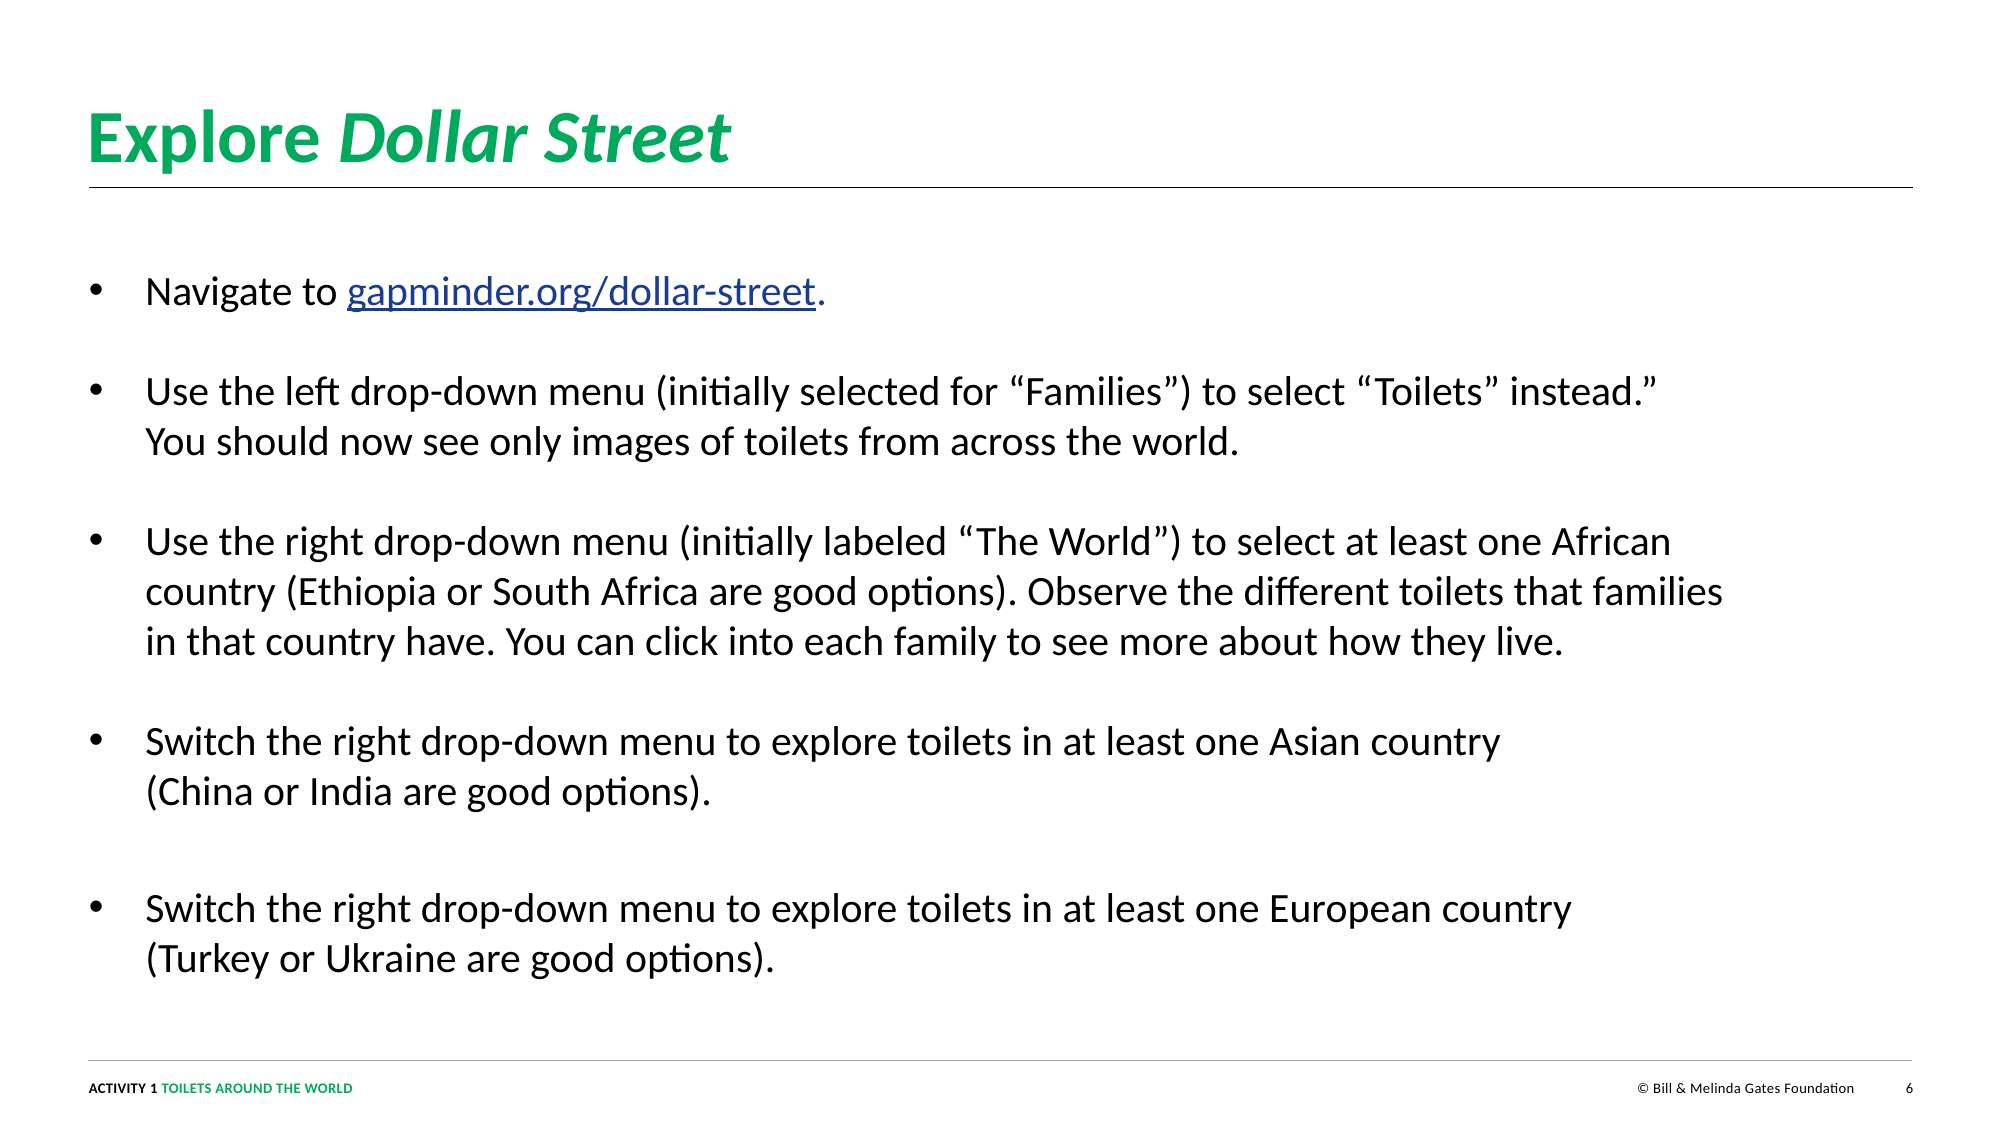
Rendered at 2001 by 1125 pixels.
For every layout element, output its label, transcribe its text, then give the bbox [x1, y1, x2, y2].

footer ACTIVITY 1 TOILETS AROUND THE WORLD [89, 1079, 765, 1097]
slide_number 6 [1871, 1078, 1913, 1097]
list Navigate to gapminder.org/dollar-street. Use the left drop-down menu (initially selected for “Families”) to select “Toilets” instead.” You should now see only images of toilets from across the world. Use the right drop-down menu (initially labeled “The World”) to select at least one African country (Ethiopia or South Africa are good options). Observe the different toilets that families in that country have. You can click into each family to see more about how they live. Switch the right drop-down menu to explore toilets in at least one Asian country (China or India are good options). Switch the right drop-down menu to explore toilets in at least one European country (Turkey or Ukraine are good options). [89, 256, 1913, 1019]
title Explore Dollar Street [87, 87, 1913, 148]
